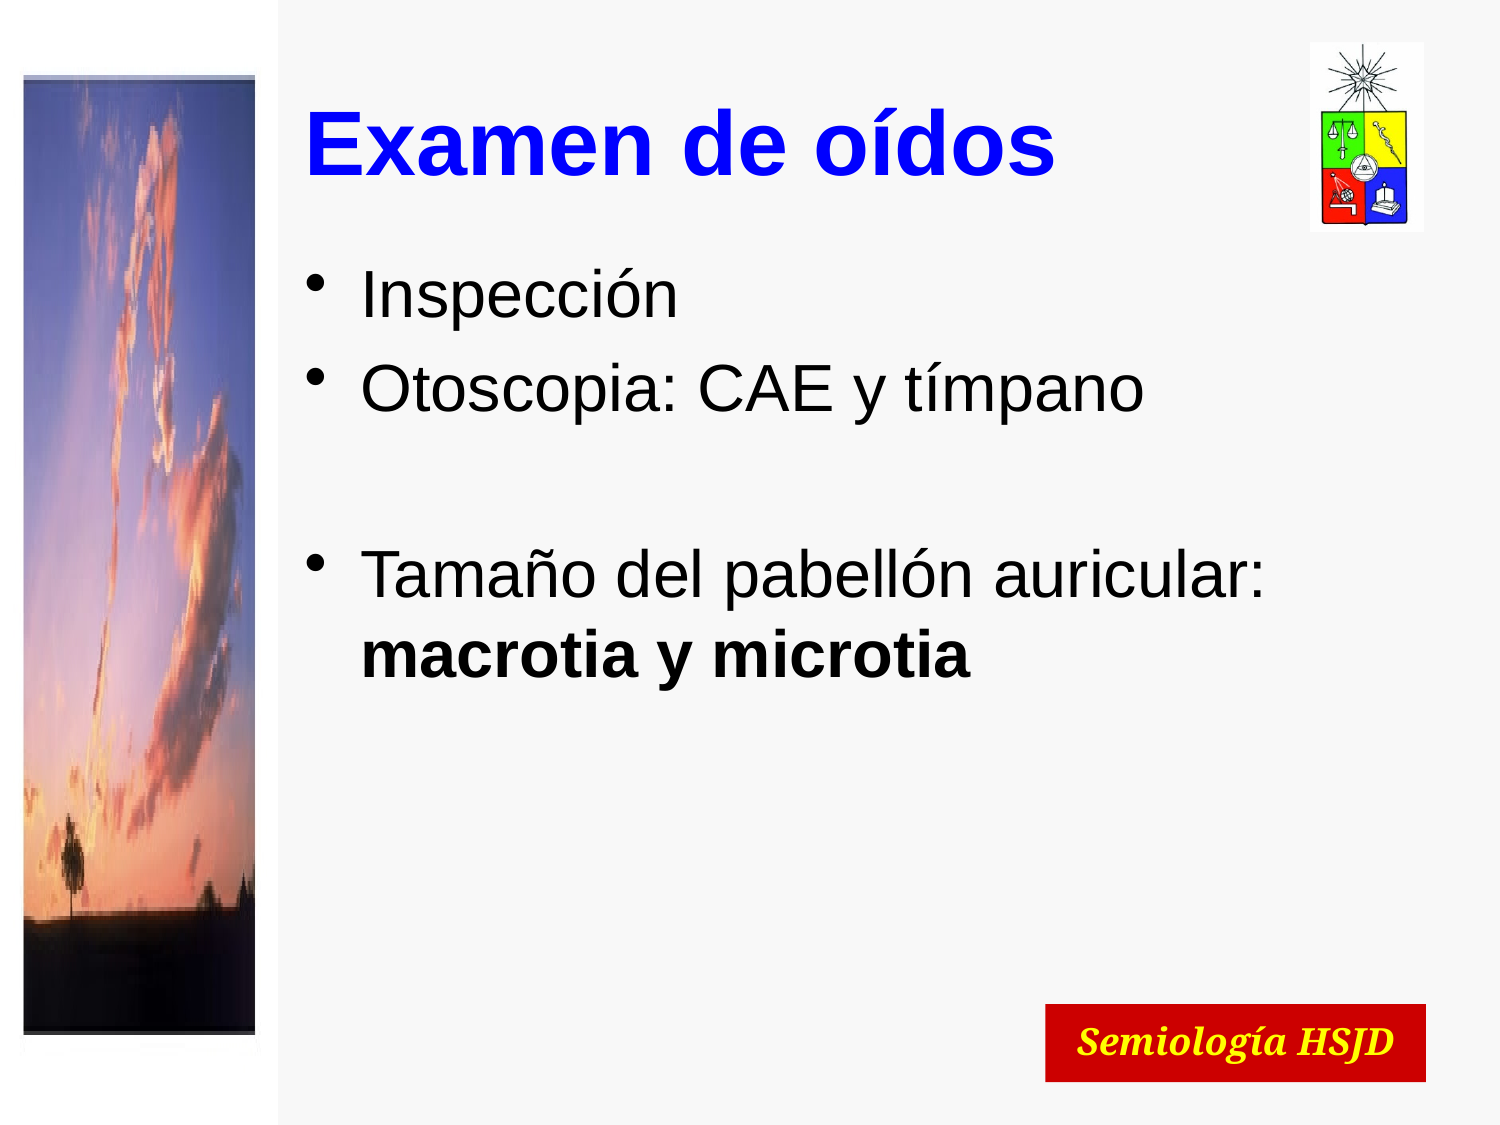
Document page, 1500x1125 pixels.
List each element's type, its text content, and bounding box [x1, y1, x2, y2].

title Examen de oídos [289, 45, 1425, 233]
picture [0, 0, 278, 1125]
footer Semiología HSJD [1045, 1004, 1426, 1083]
list Inspección Otoscopia: CAE y tímpano Tamaño del pabellón auricular: macrotia y microtia [289, 243, 1425, 1047]
